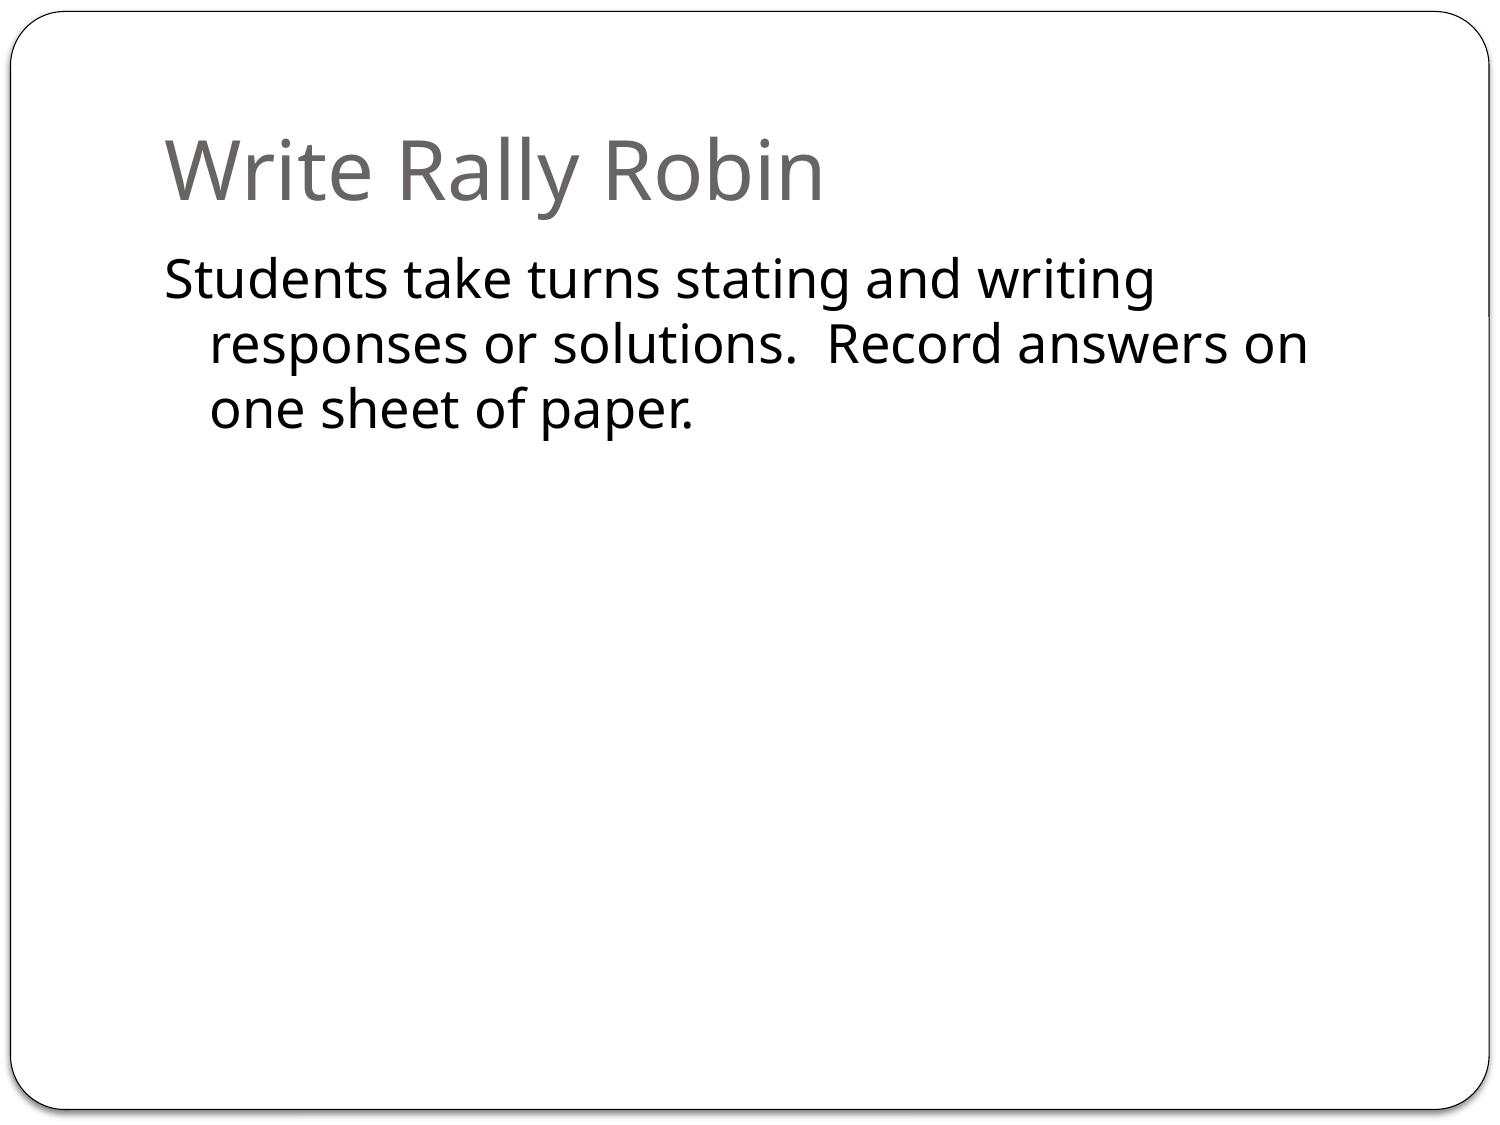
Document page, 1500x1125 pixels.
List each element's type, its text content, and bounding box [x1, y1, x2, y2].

list Students take turns stating and writing responses or solutions. Record answers on one sheet of paper. [150, 237, 1425, 988]
title Write Rally Robin [150, 45, 1425, 233]
